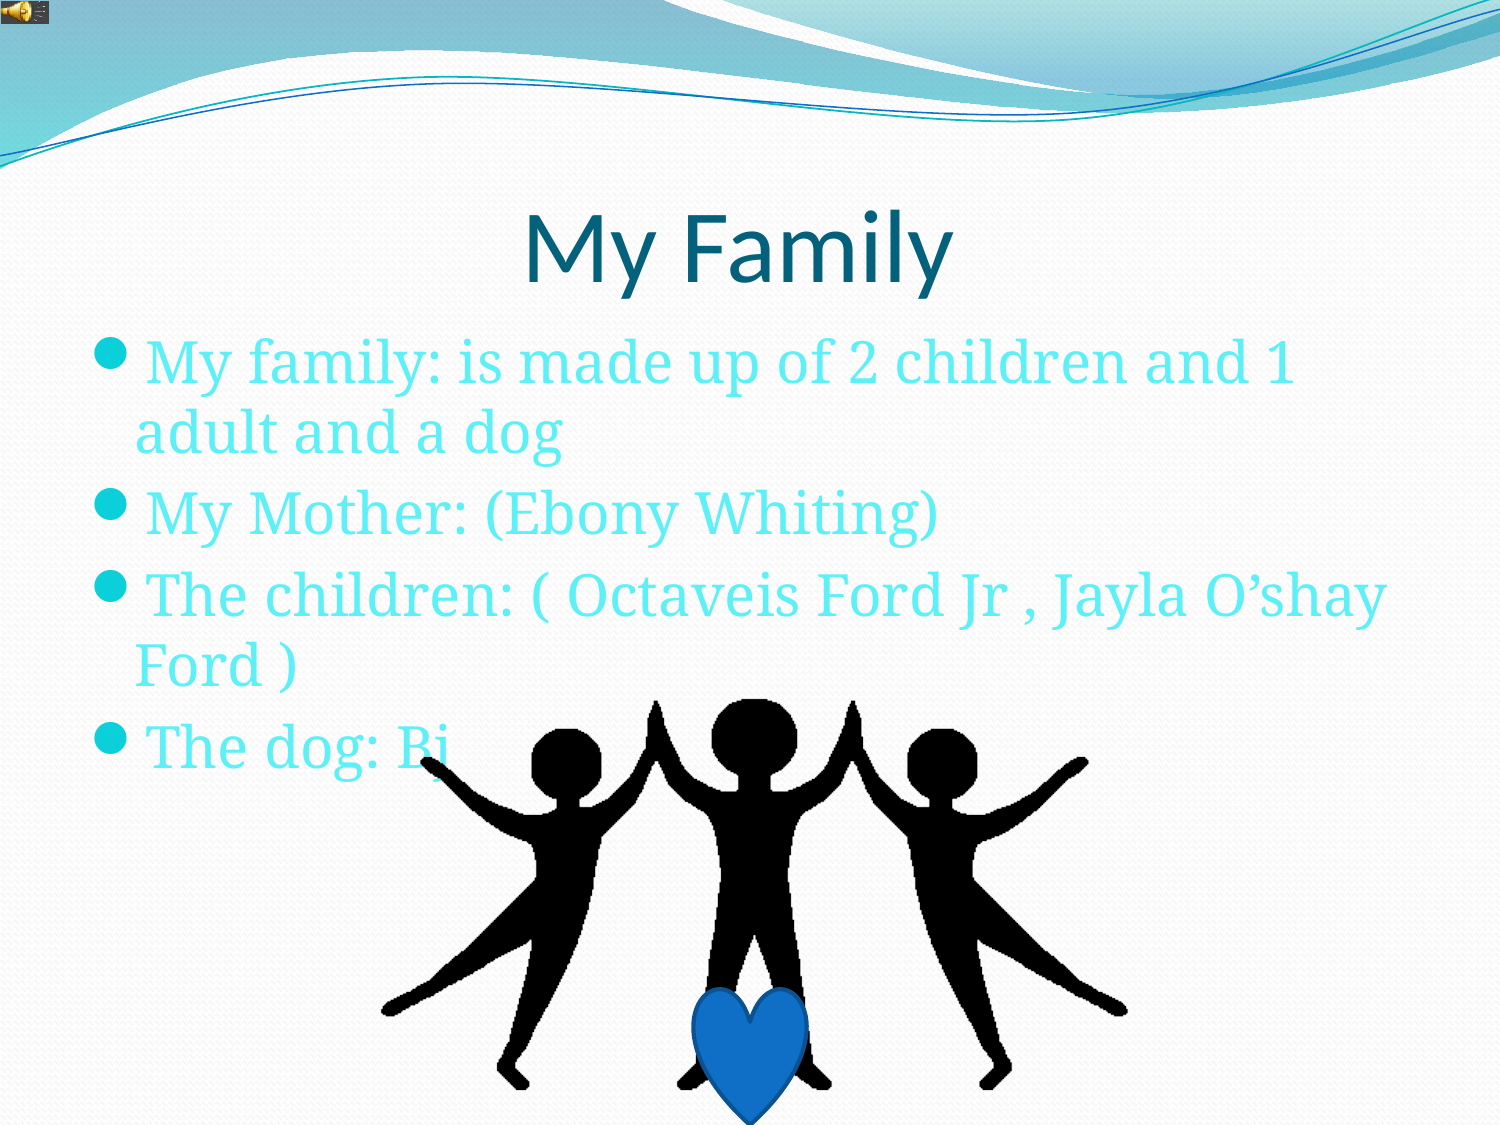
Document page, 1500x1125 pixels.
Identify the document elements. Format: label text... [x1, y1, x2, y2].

list My family: is made up of 2 children and 1 adult and a dog My Mother: (Ebony Whiting) The children: ( Octaveis Ford Jr , Jayla O’shay Ford ) The dog: Bj [75, 317, 1425, 1038]
title My Family [75, 115, 1425, 303]
picture [0, 0, 51, 26]
picture [342, 638, 1158, 1125]
